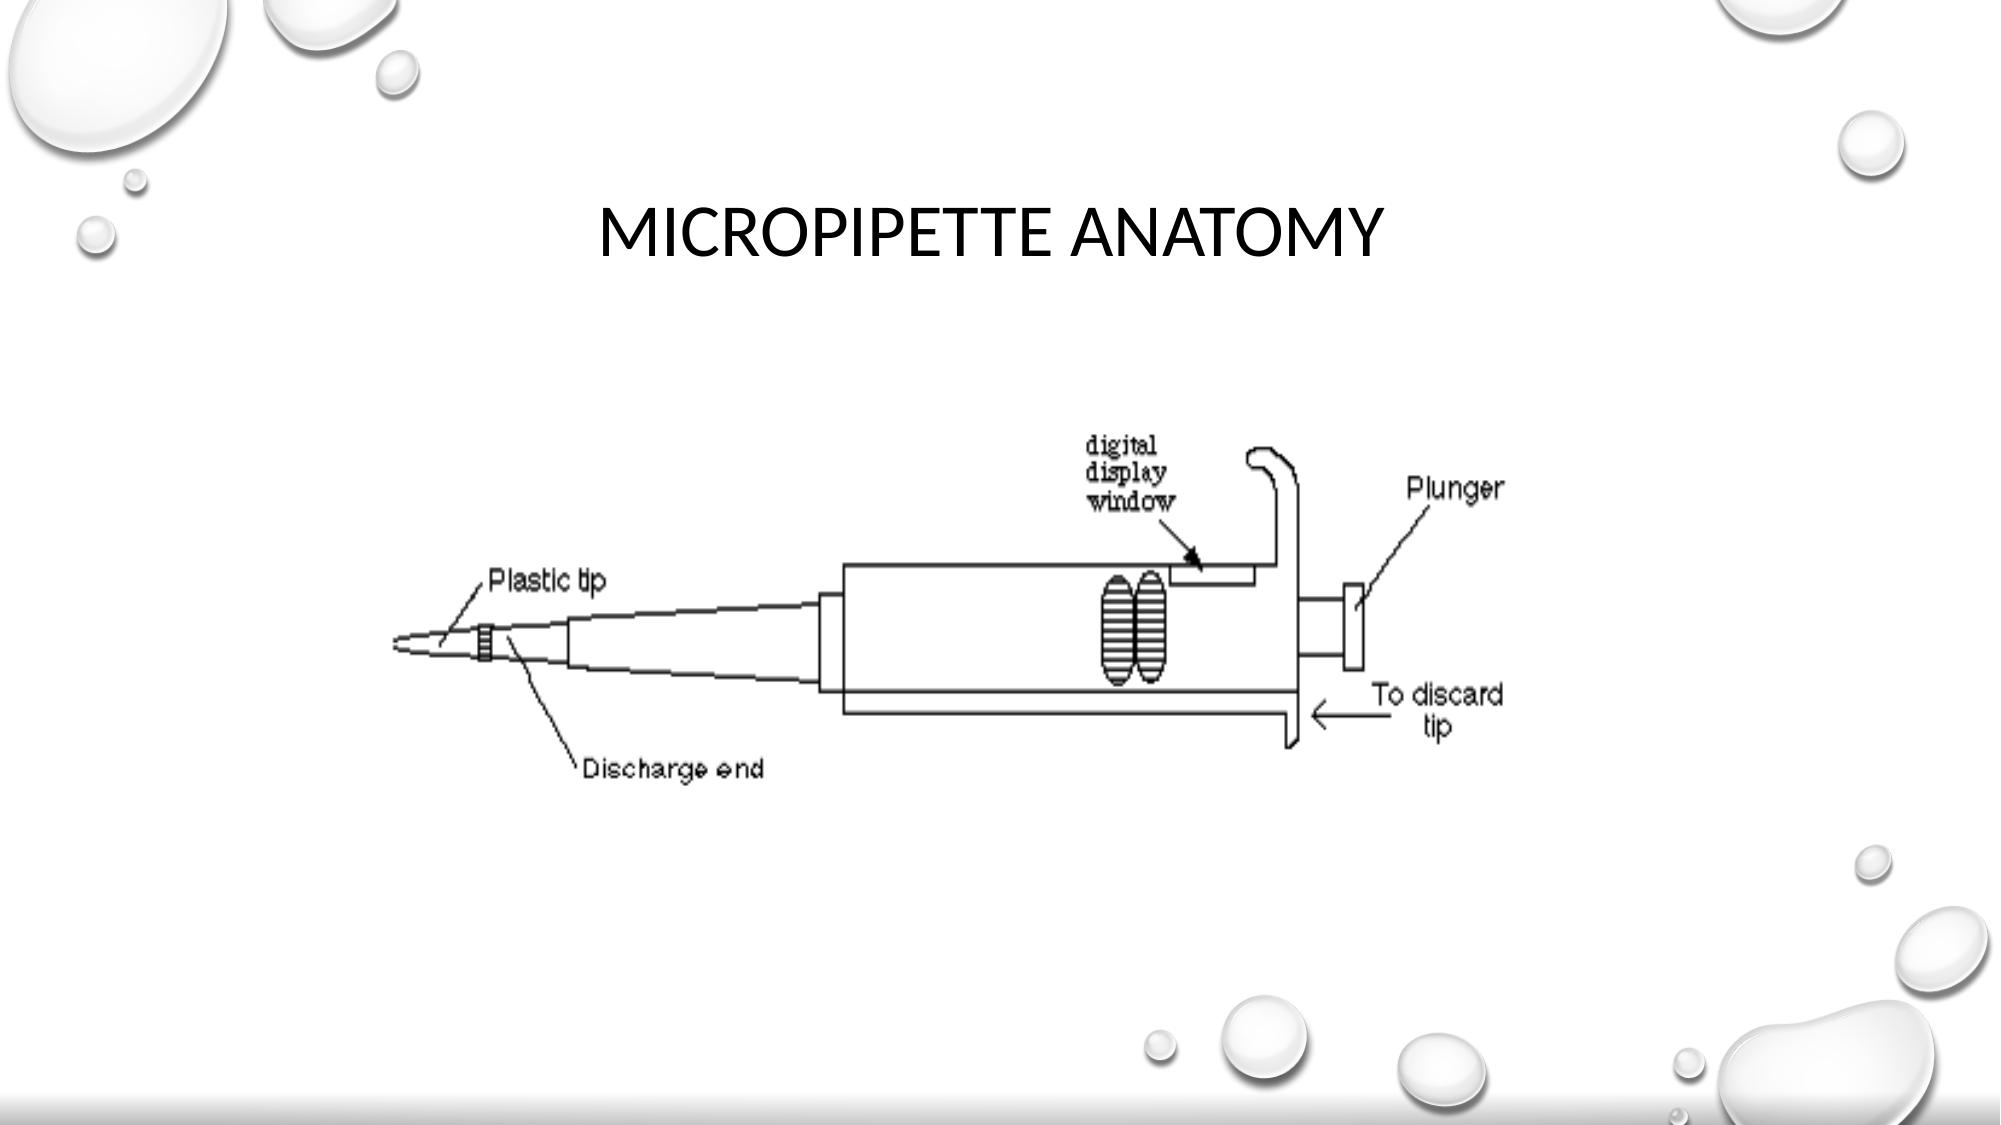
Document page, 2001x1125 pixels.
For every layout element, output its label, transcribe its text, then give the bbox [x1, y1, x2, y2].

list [128, 362, 1851, 815]
title Micropipette anatomy [149, 101, 1851, 362]
picture [0, 0, 2000, 1125]
